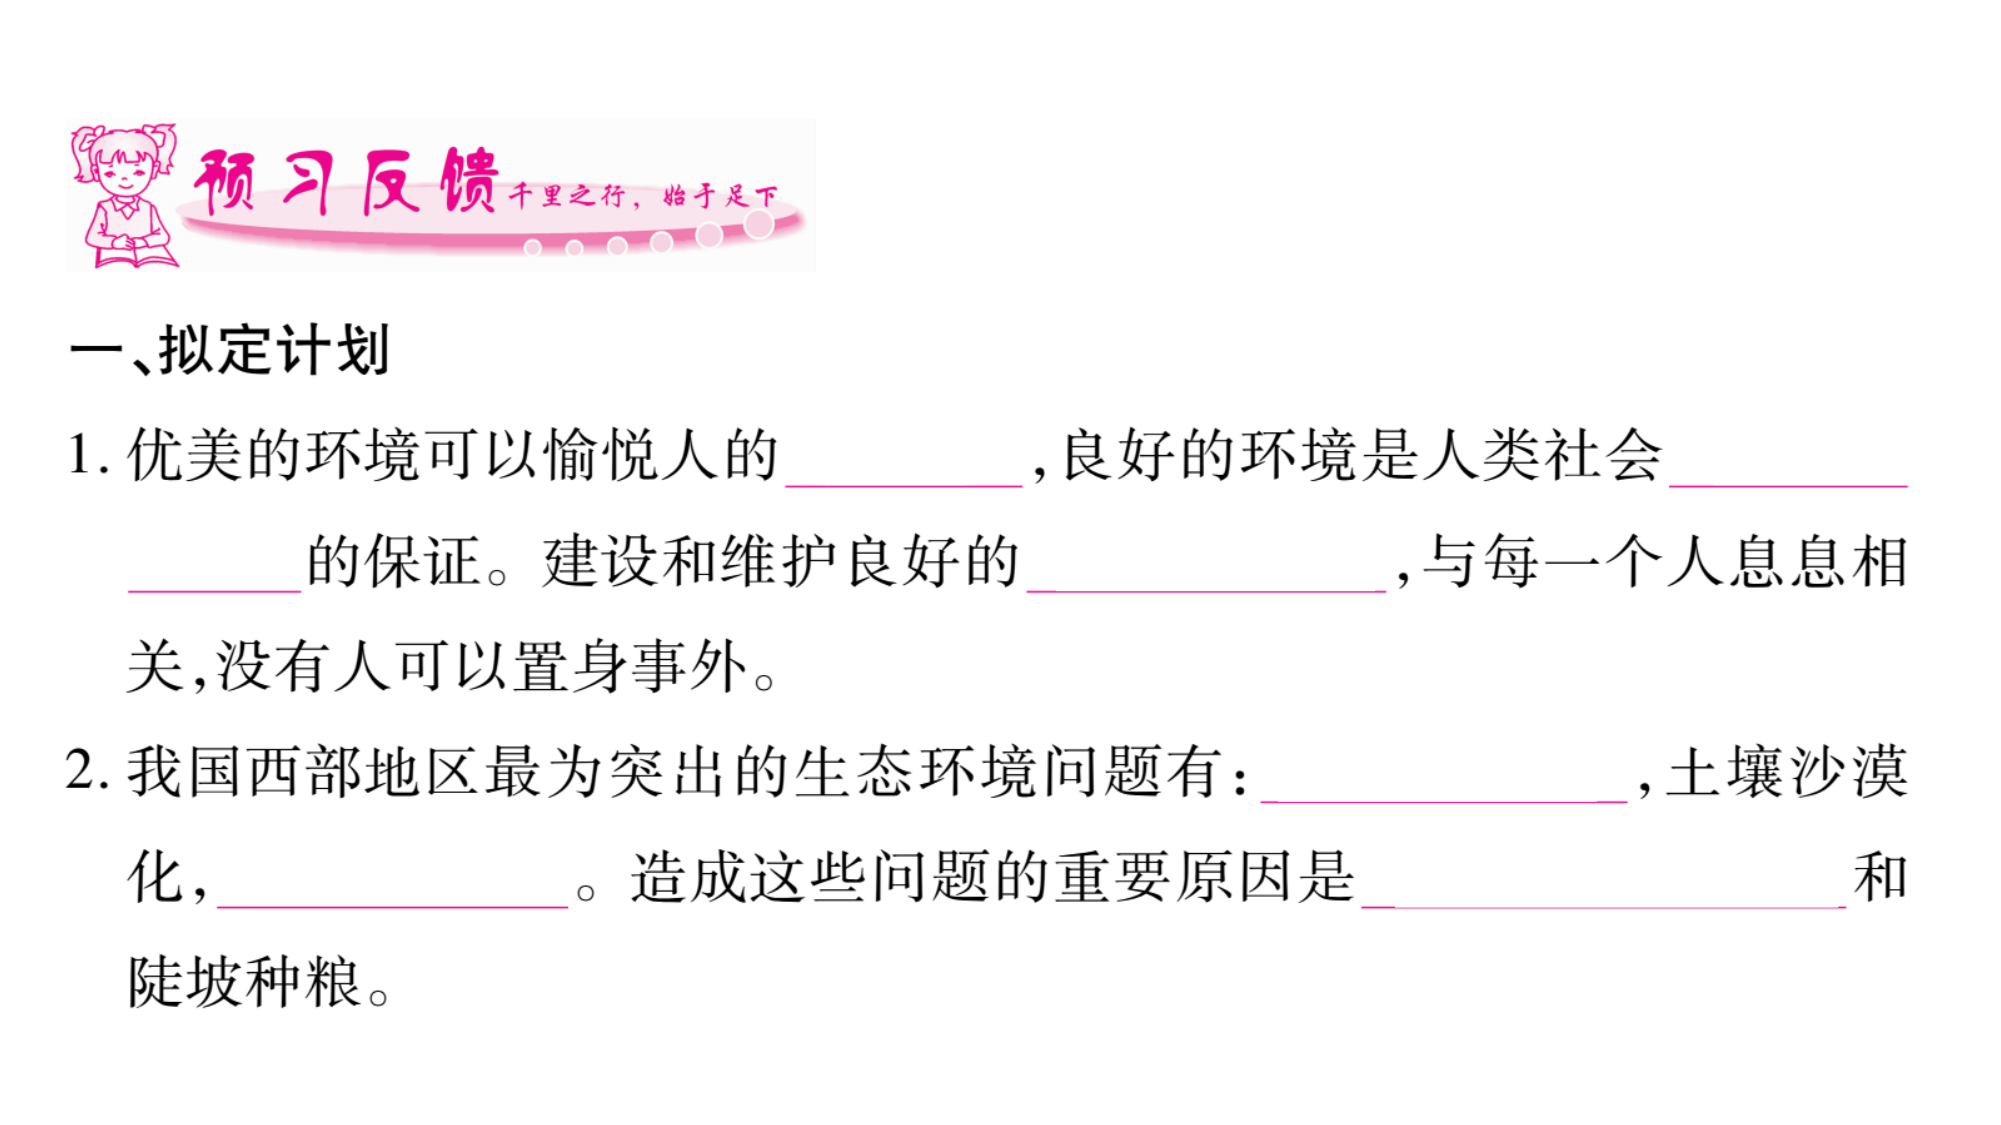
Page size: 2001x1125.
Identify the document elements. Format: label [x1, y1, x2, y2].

picture [58, 112, 1942, 1012]
